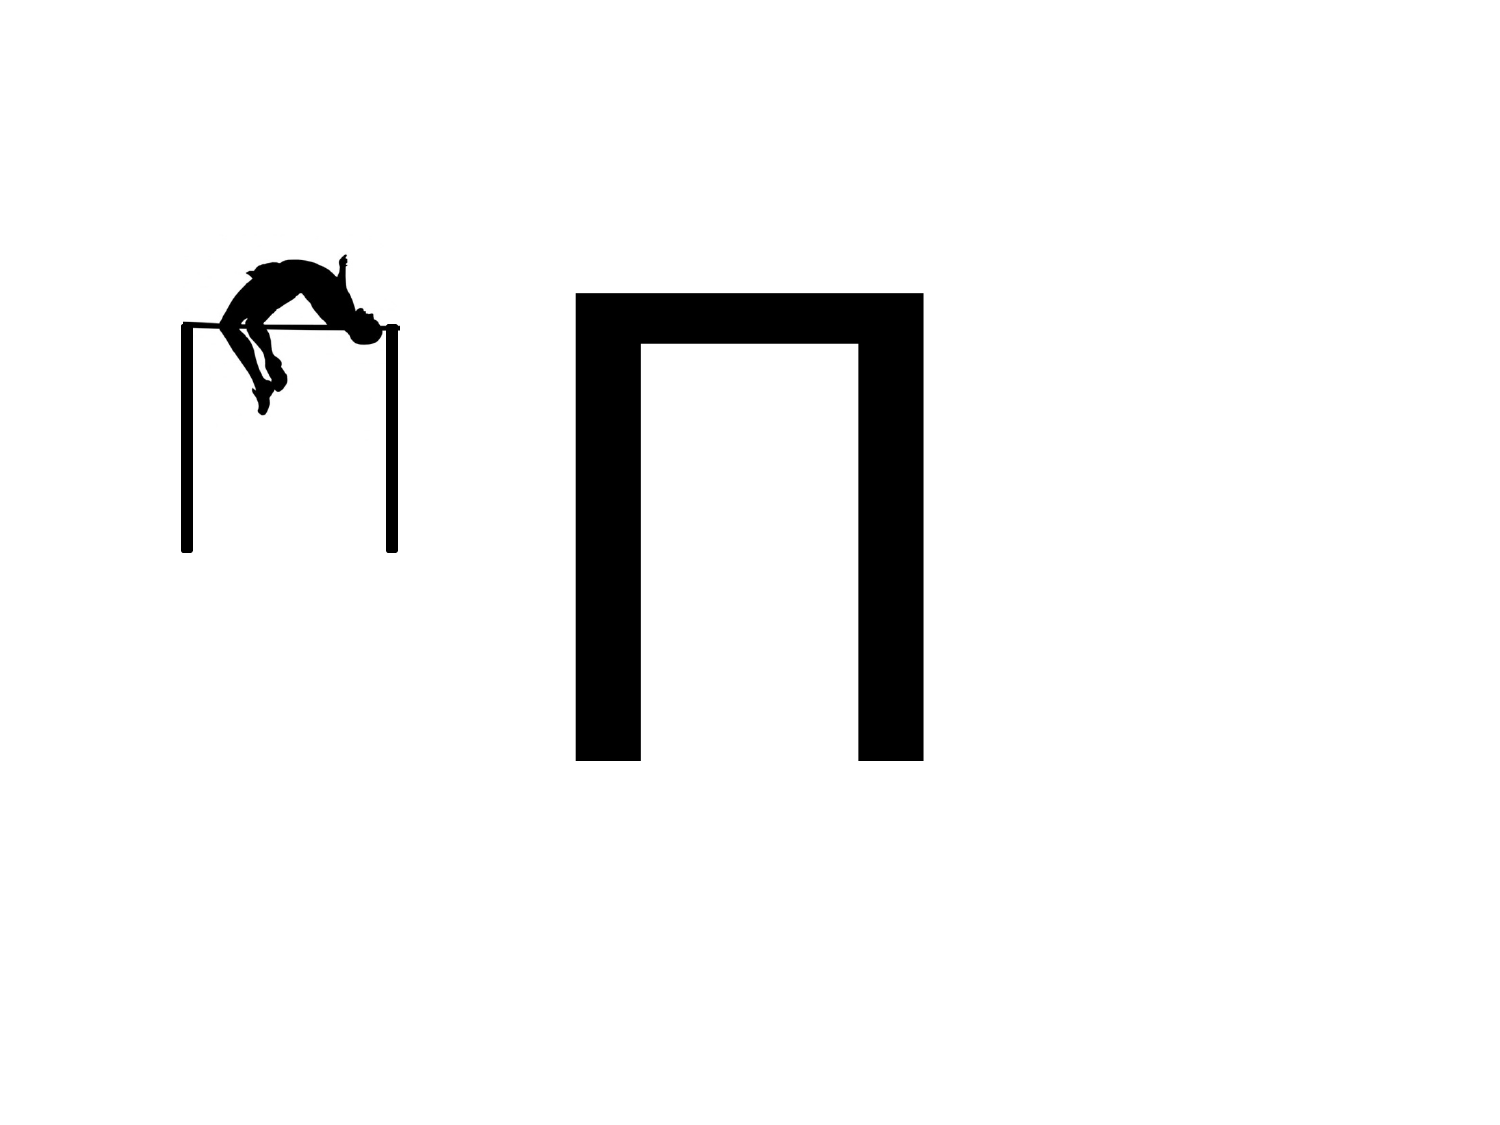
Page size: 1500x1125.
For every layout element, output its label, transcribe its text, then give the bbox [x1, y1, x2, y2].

text_box [181, 449, 193, 553]
title П [112, 349, 1388, 591]
text_box [386, 450, 398, 553]
picture [182, 231, 400, 442]
